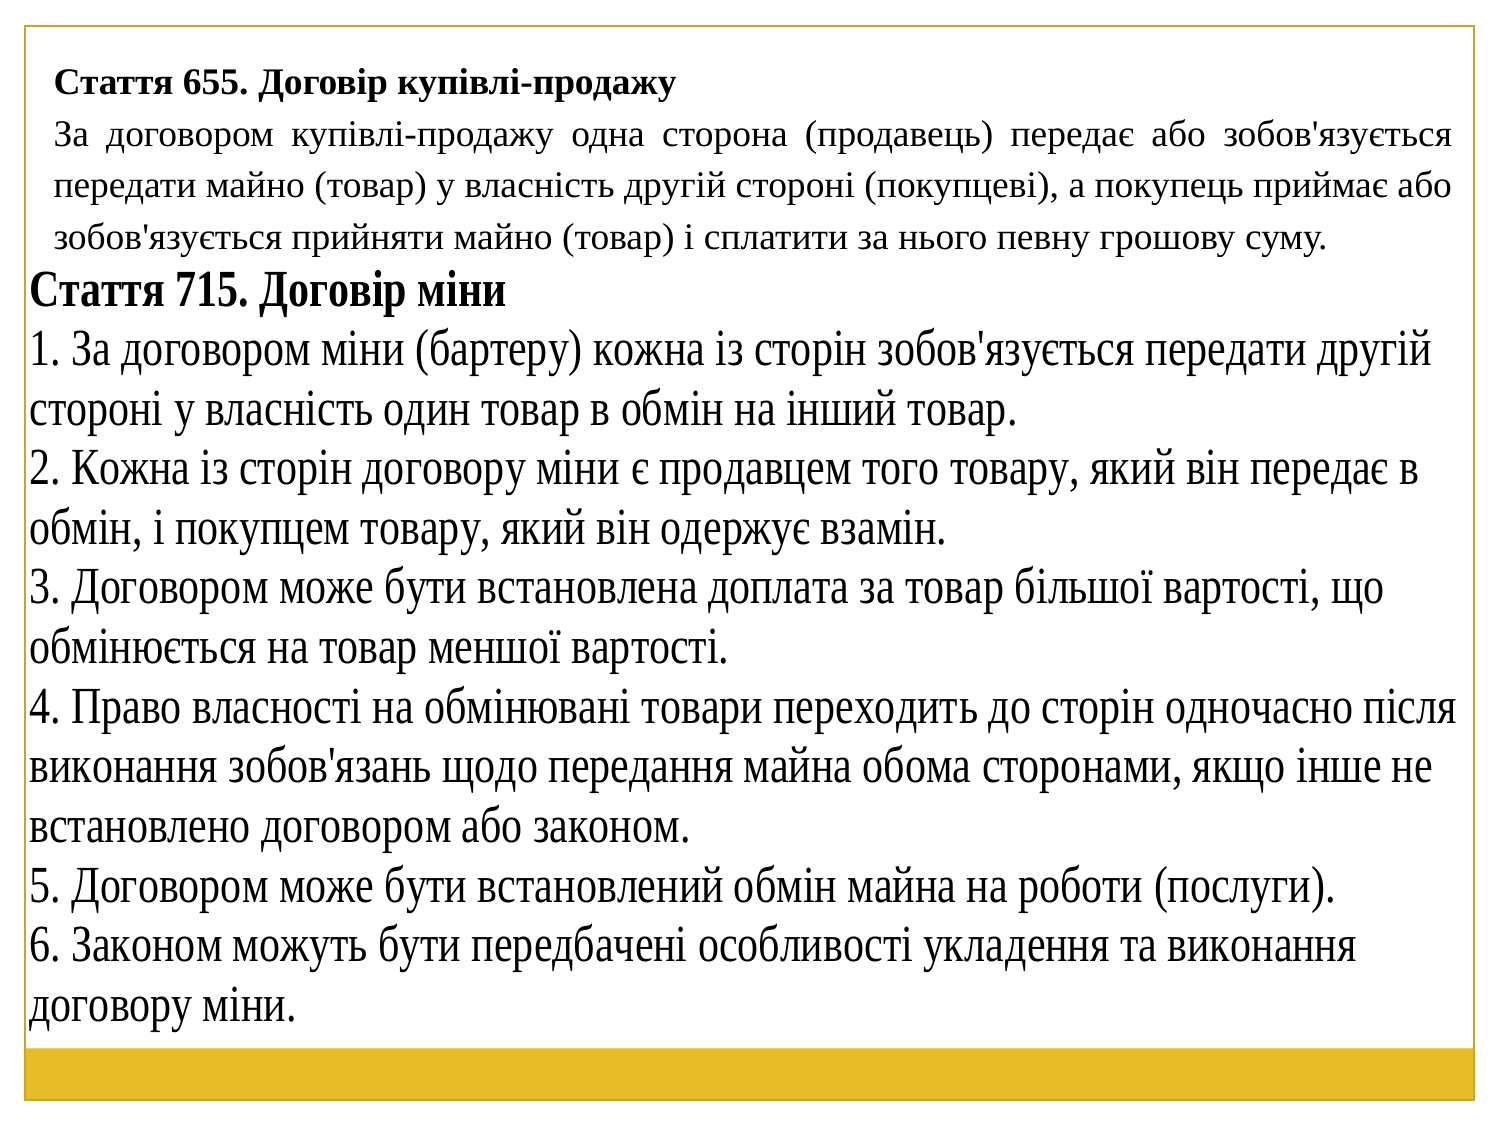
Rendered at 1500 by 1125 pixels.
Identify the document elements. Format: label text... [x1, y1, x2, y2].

picture [29, 258, 1473, 1036]
text_box Стаття 655. Договір купівлі-продажу За договором купівлі-продажу одна сторона (продавець) передає або зобов'язується передати майно (товар) у власність другій стороні (покупцеві), а покупець приймає або зобов'язується прийняти майно (товар) і сплатити за нього певну грошову суму. [38, 42, 1468, 256]
